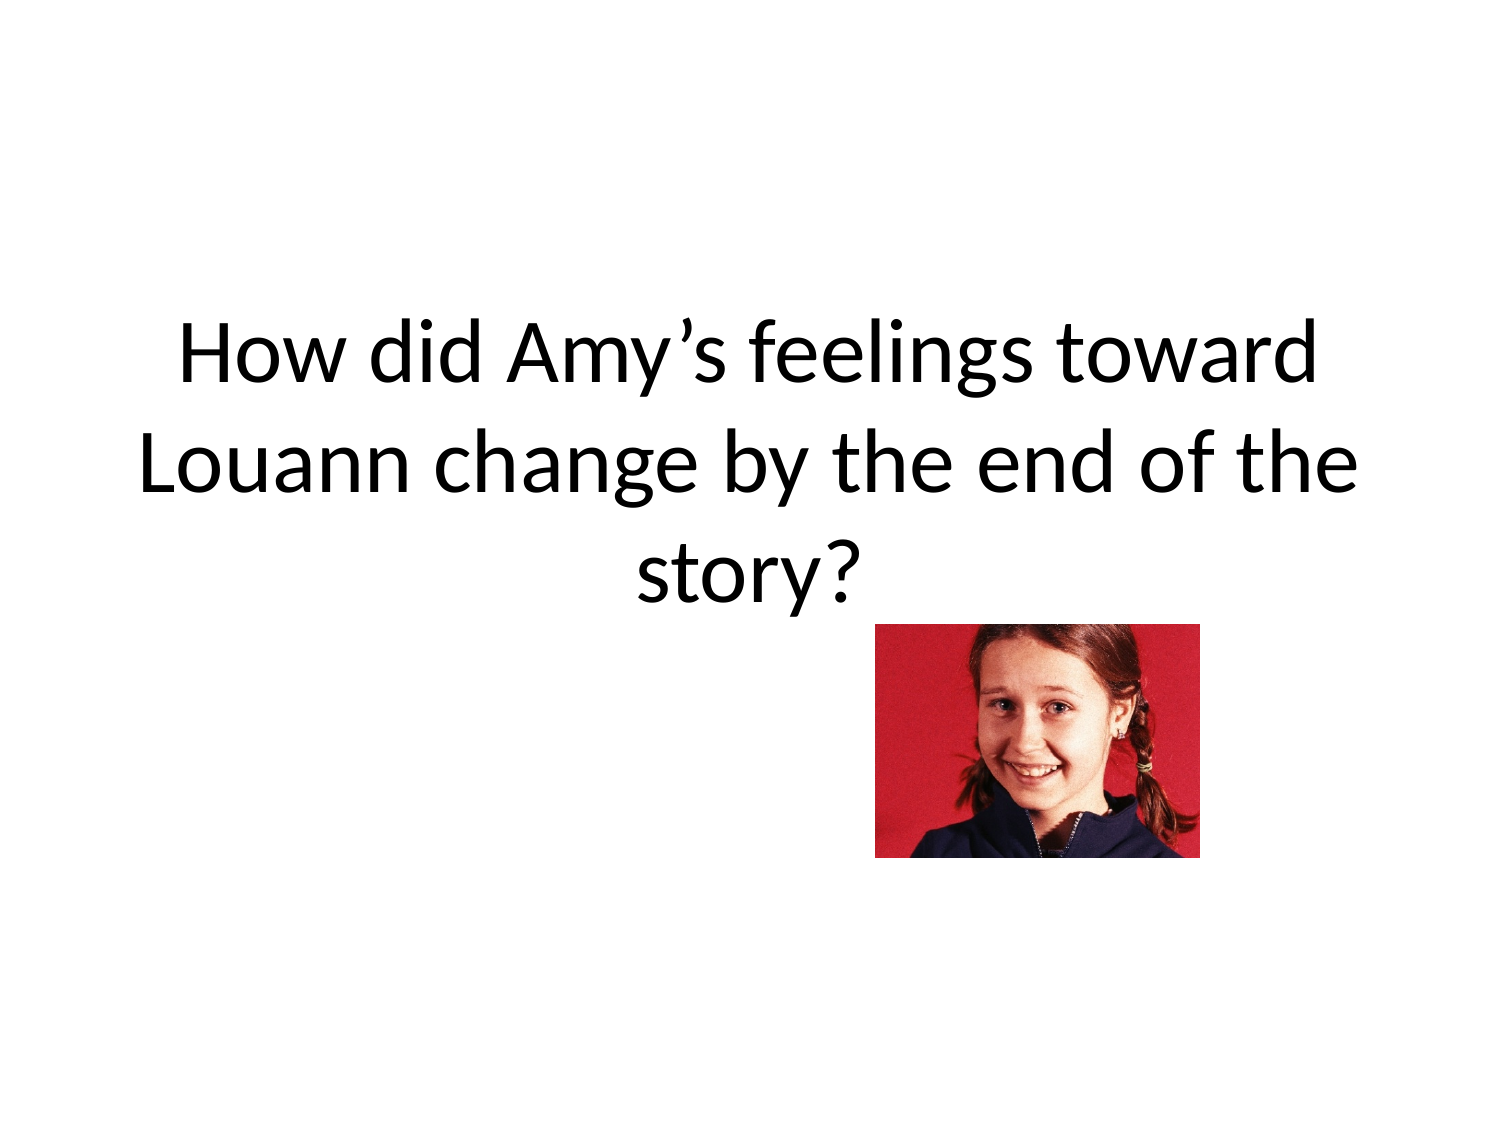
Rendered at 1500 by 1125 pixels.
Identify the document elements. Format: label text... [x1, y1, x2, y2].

title How did Amy’s feelings toward Louann change by the end of the story? [112, 249, 1388, 663]
picture [874, 624, 1201, 858]
